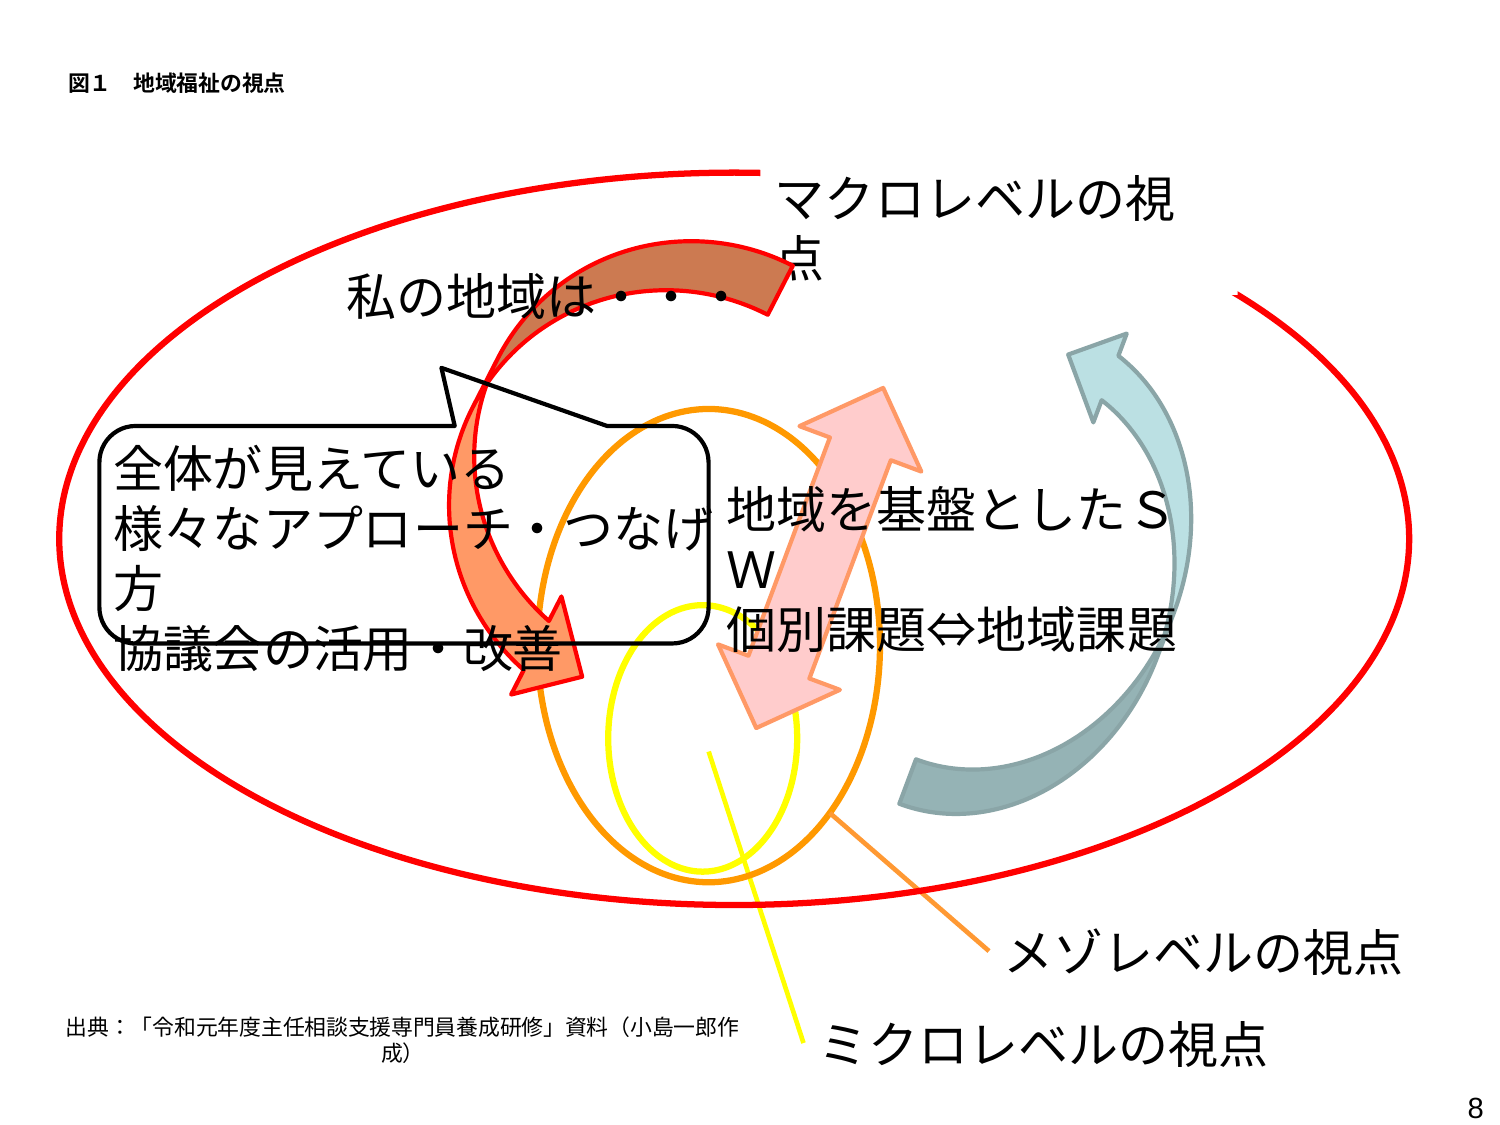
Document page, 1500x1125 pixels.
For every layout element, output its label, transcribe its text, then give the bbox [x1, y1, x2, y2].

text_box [608, 998, 1308, 1082]
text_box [711, 376, 1227, 740]
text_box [537, 408, 1428, 990]
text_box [331, 652, 706, 705]
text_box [98, 425, 706, 644]
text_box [331, 186, 815, 424]
text_box 出典：「令和元年度主任相談支援専門員養成研修」資料（小島一郎作成） [43, 1021, 602, 1057]
text_box 図１ 地域福祉の視点 [39, 64, 315, 100]
slide_number 8 [1148, 1081, 1499, 1125]
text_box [58, 159, 1410, 906]
